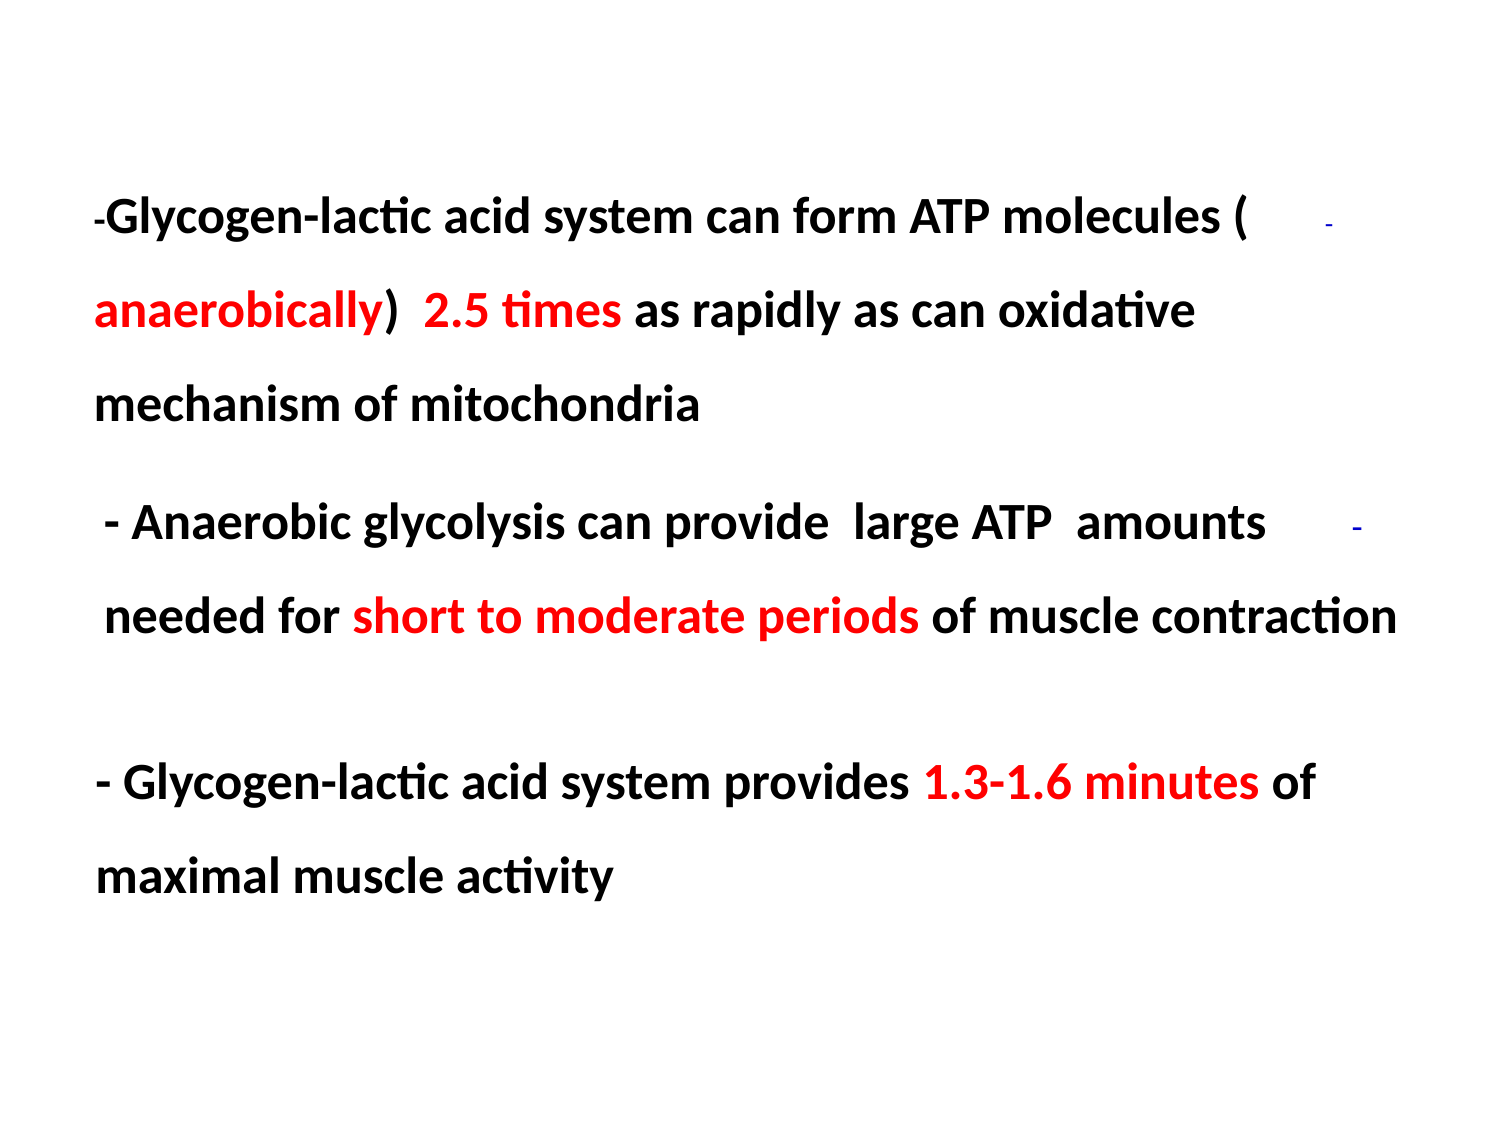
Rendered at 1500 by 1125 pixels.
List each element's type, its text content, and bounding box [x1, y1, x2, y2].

text_box -Glycogen-lactic acid system can form ATP molecules ( - anaerobically) 2.5 times as rapidly as can oxidative mechanism of mitochondria [93, 150, 1334, 526]
text_box - Anaerobic glycolysis can provide large ATP amounts - needed for short to moderate periods of muscle contraction [103, 456, 1399, 738]
text_box - Glycogen-lactic acid system provides 1.3-1.6 minutes of maximal muscle activity [95, 716, 1317, 998]
